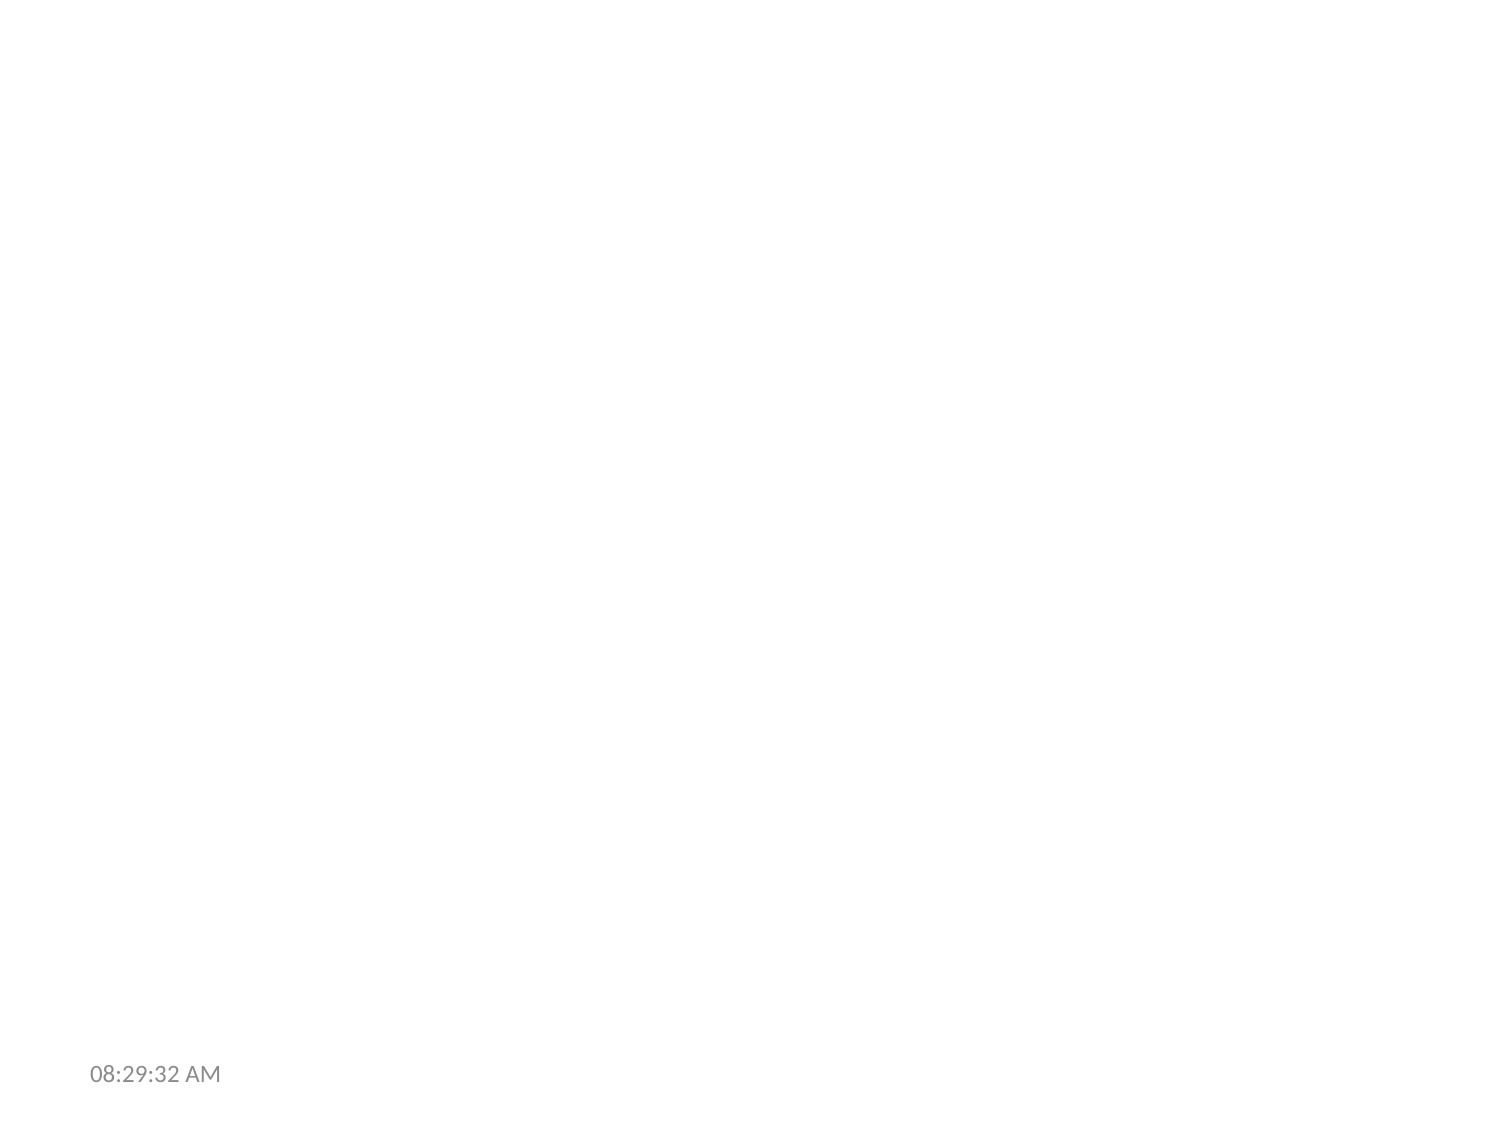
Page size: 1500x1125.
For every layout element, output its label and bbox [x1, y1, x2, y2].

slide_number [75, 1042, 425, 1103]
